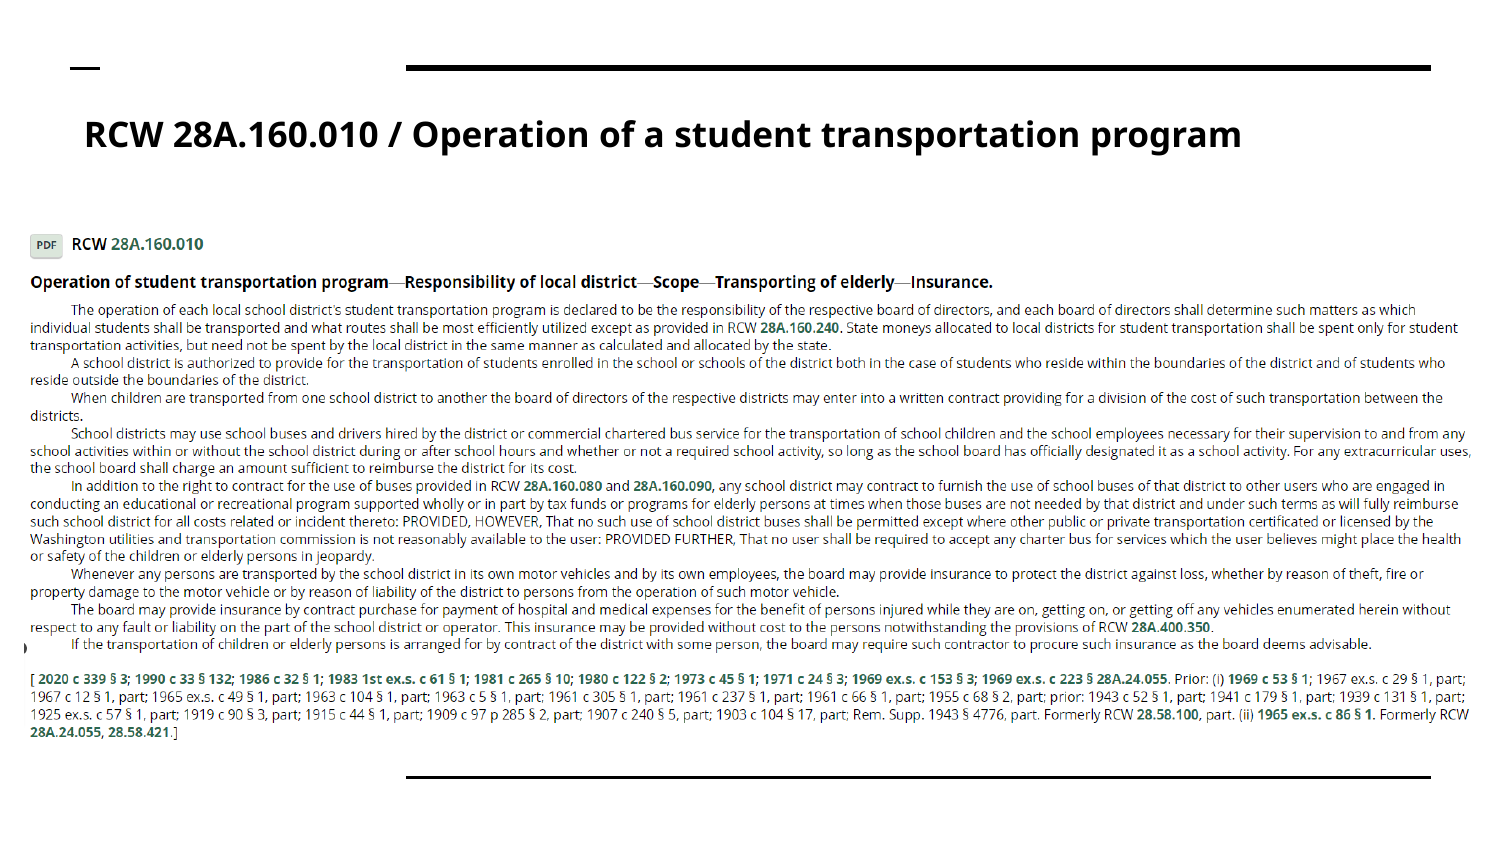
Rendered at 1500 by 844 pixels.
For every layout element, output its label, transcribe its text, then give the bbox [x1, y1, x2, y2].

picture [24, 223, 1476, 747]
title RCW 28A.160.010 / Operation of a student transportation program [68, 94, 1431, 199]
